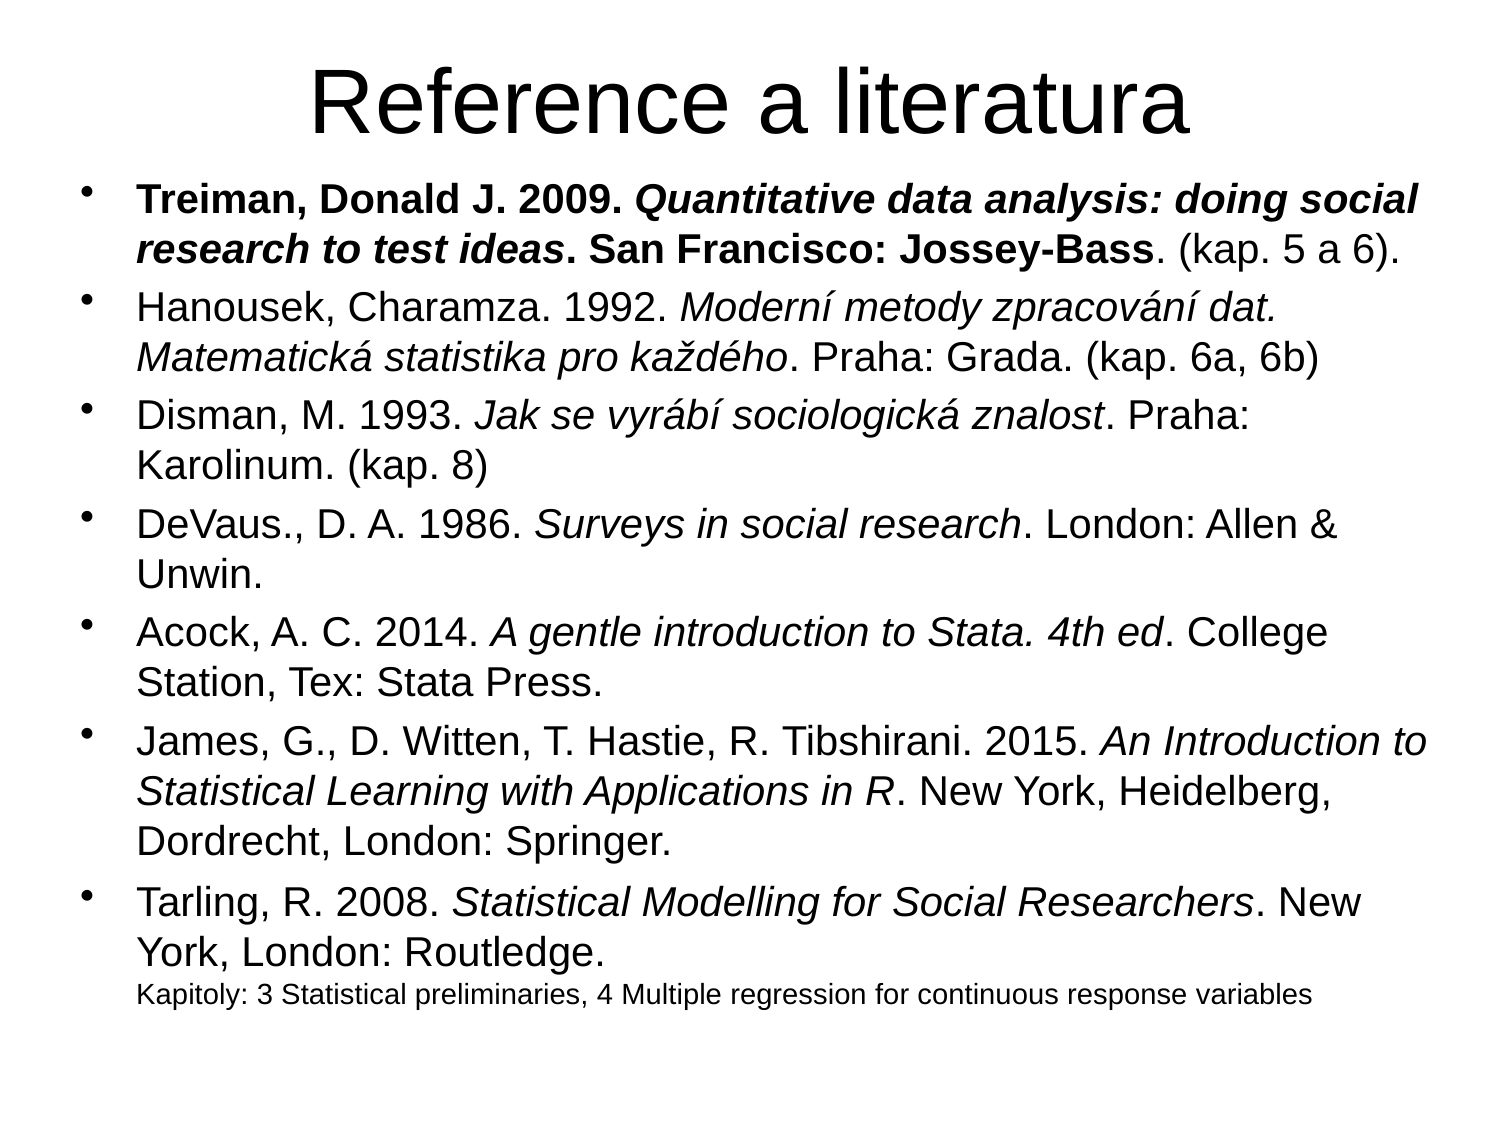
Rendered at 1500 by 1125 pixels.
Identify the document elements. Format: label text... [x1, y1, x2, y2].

list Treiman, Donald J. 2009. Quantitative data analysis: doing social research to test ideas. San Francisco: Jossey-Bass. (kap. 5 a 6). Hanousek, Charamza. 1992. Moderní metody zpracování dat. Matematická statistika pro každého. Praha: Grada. (kap. 6a, 6b) Disman, M. 1993. Jak se vyrábí sociologická znalost. Praha: Karolinum. (kap. 8) DeVaus., D. A. 1986. Surveys in social research. London: Allen & Unwin. Acock, A. C. 2014. A gentle introduction to Stata. 4th ed. College Station, Tex: Stata Press. James, G., D. Witten, T. Hastie, R. Tibshirani. 2015. An Introduction to Statistical Learning with Applications in R. New York, Heidelberg, Dordrecht, London: Springer. Tarling, R. 2008. Statistical Modelling for Social Researchers. New York, London: Routledge. Kapitoly: 3 Statistical preliminaries, 4 Multiple regression for continuous response variables [64, 164, 1447, 1083]
title Reference a literatura [75, 3, 1425, 164]
